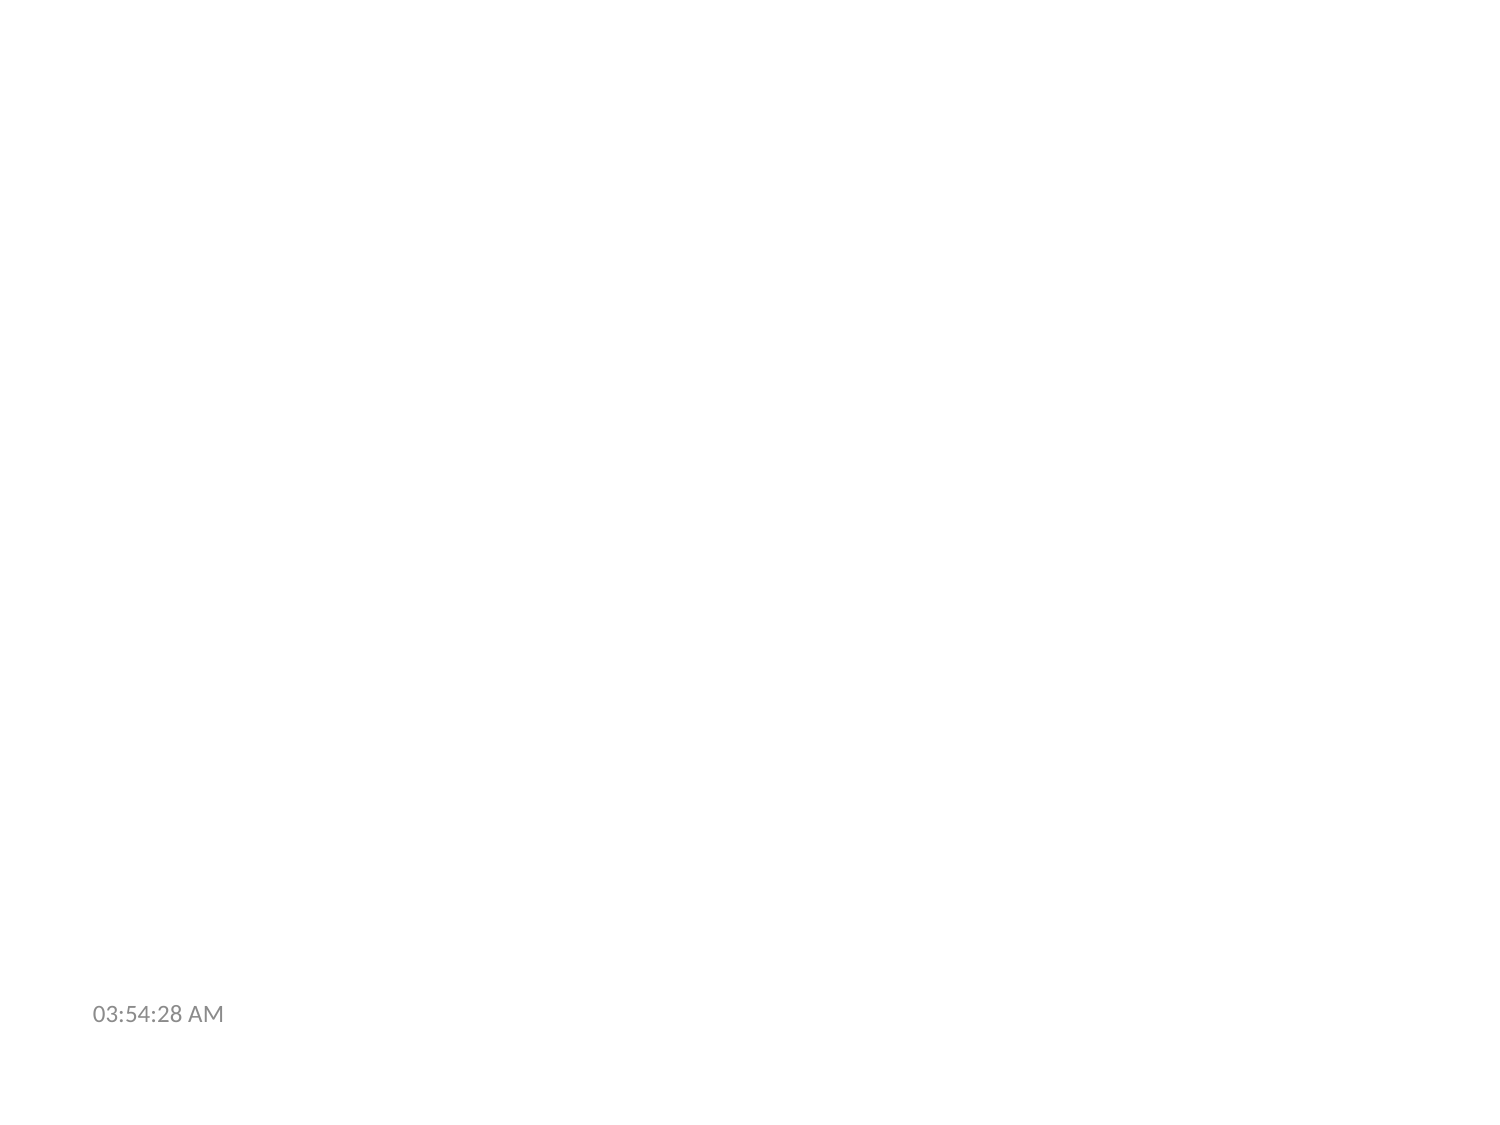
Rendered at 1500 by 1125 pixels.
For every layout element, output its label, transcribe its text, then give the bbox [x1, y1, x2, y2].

text_box 3:35:09 PM [77, 982, 428, 1043]
